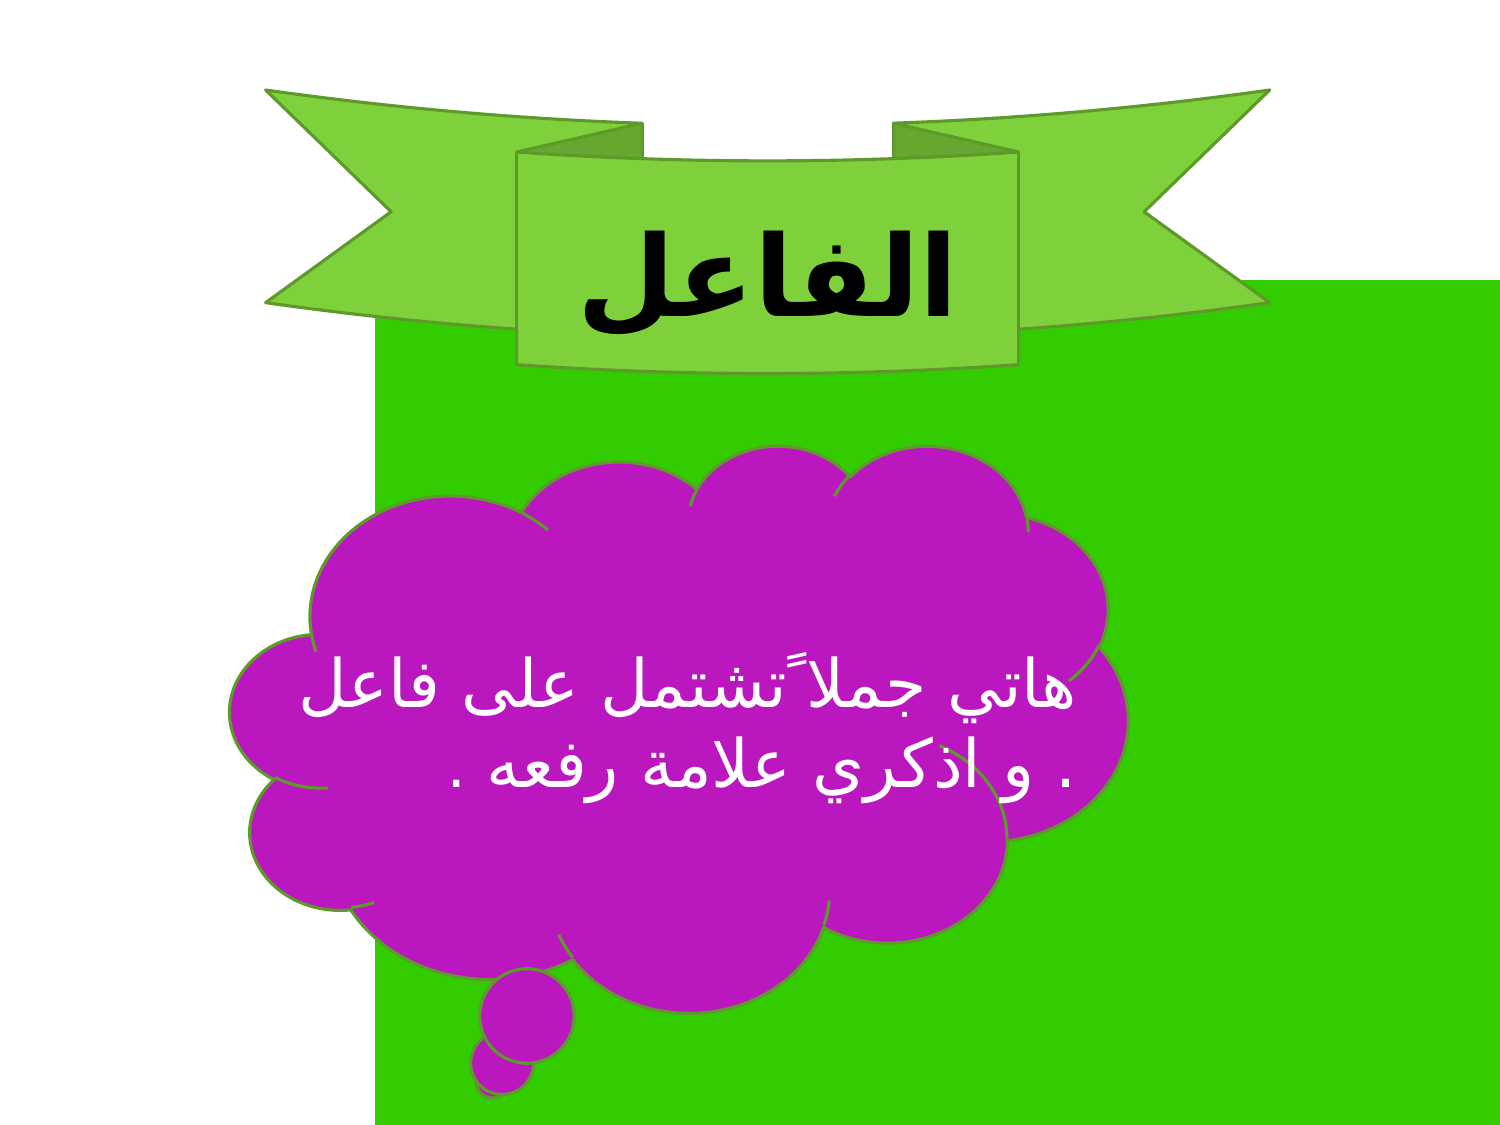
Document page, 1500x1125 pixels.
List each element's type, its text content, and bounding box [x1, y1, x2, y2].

text_box [308, 444, 1130, 804]
text_box [227, 641, 1087, 1100]
text_box هاتي جملا ًتشتمل على فاعل . و اذكري علامة رفعه . [277, 633, 1093, 809]
text_box الفاعل [561, 196, 975, 346]
text_box [264, 88, 1272, 376]
picture [0, 0, 1500, 1125]
